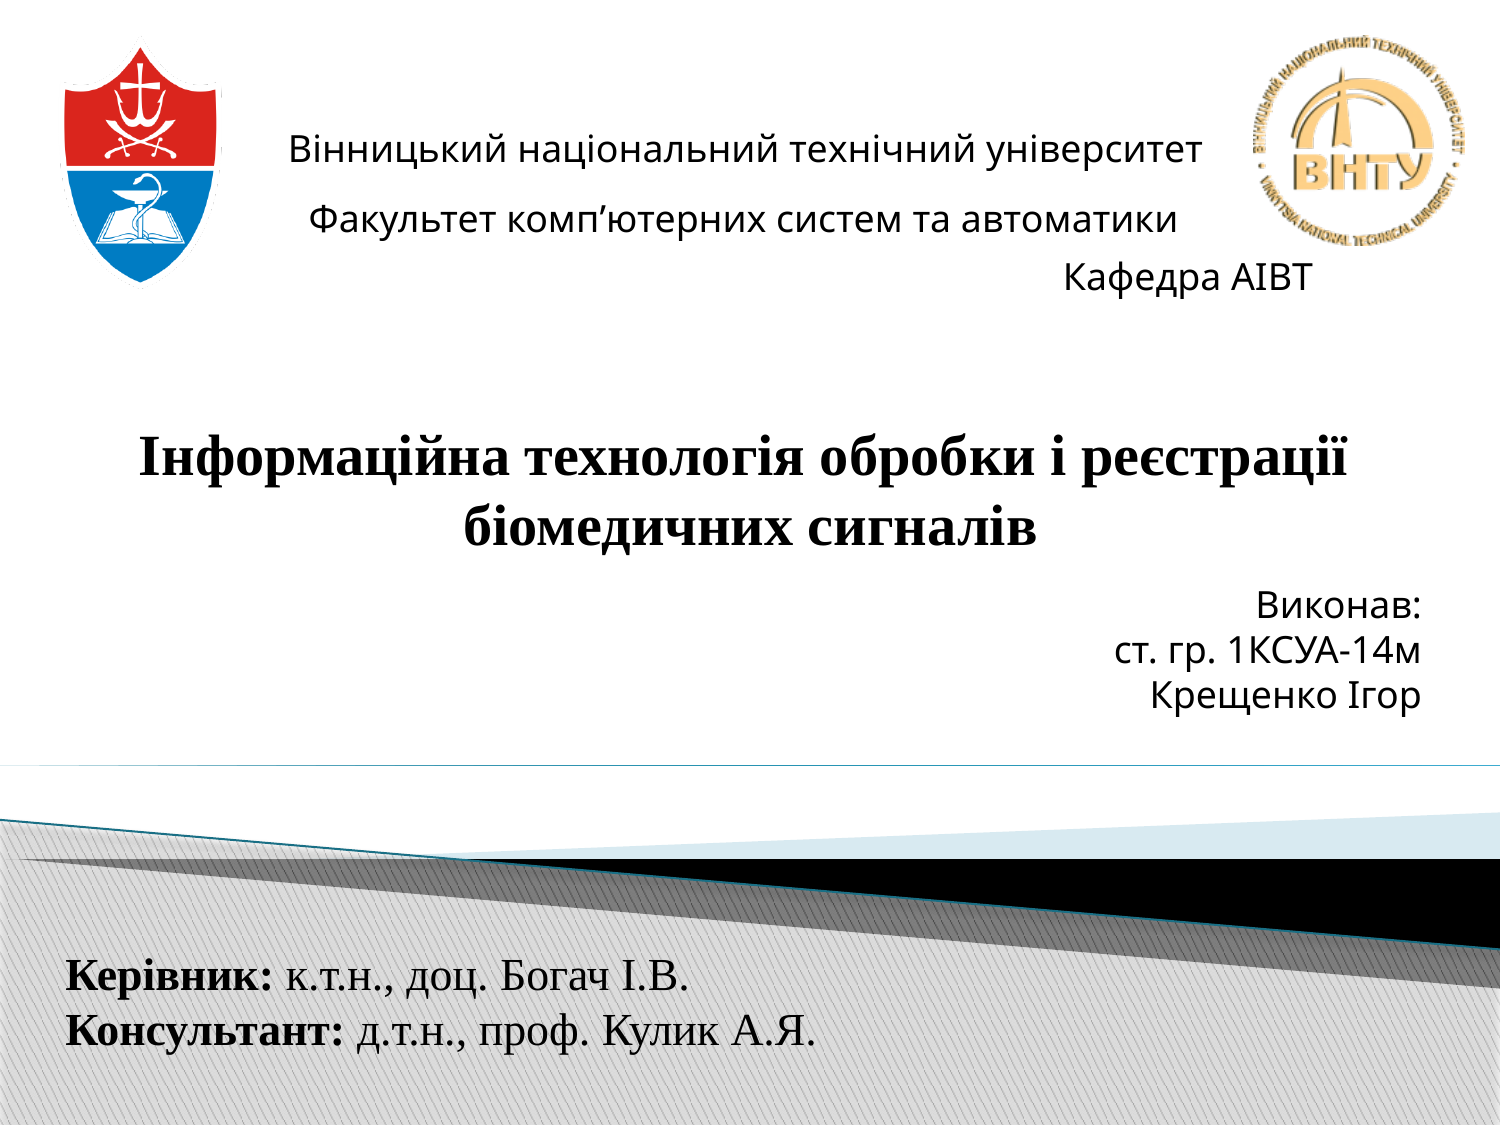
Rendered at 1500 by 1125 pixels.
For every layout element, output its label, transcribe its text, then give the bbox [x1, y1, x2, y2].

picture [5, 859, 1500, 989]
text_box Керівник: к.т.н., доц. Богач І.В. Консультант: д.т.н., проф. Кулик А.Я. [50, 937, 833, 1063]
picture [58, 34, 222, 289]
text_box Інформаційна технологія обробки і реєстрації біомедичних сигналів [123, 410, 1378, 565]
text_box Кафедра АІВТ [1048, 246, 1329, 306]
picture [1253, 34, 1466, 247]
text_box Вінницький національний технічний університет [273, 117, 1219, 177]
text_box Виконав: ст. гр. 1КСУА-14м Крещенко Ігор [1098, 574, 1437, 724]
text_box Факультет комп’ютерних систем та автоматики [293, 187, 1194, 248]
